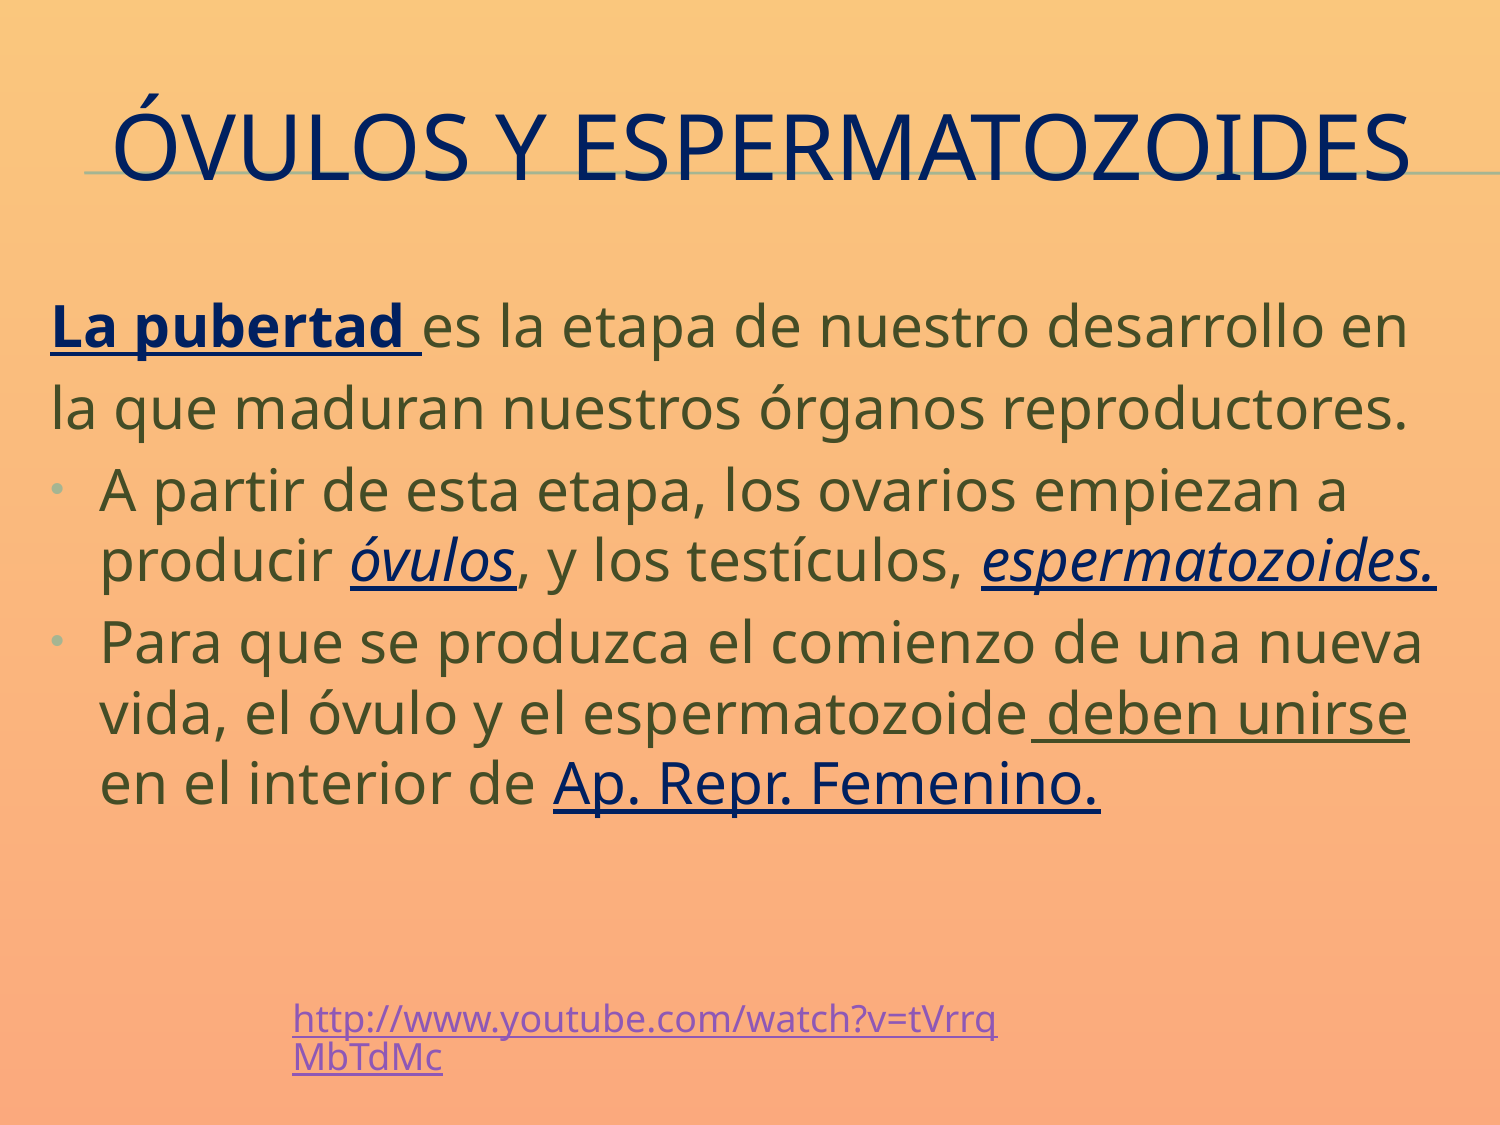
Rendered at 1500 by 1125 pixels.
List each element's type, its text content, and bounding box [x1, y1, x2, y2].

text_box http://www.youtube.com/watch?v=tVrrqMbTdMc [277, 987, 1028, 1054]
title ÓVULOS Y ESPERMATOZOIDES [50, 75, 1475, 213]
list La pubertad es la etapa de nuestro desarrollo en la que maduran nuestros órganos reproductores. A partir de esta etapa, los ovarios empiezan a producir óvulos, y los testículos, espermatozoides. Para que se produzca el comienzo de una nueva vida, el óvulo y el espermatozoide deben unirse en el interior de Ap. Repr. Femenino. [35, 281, 1472, 1024]
